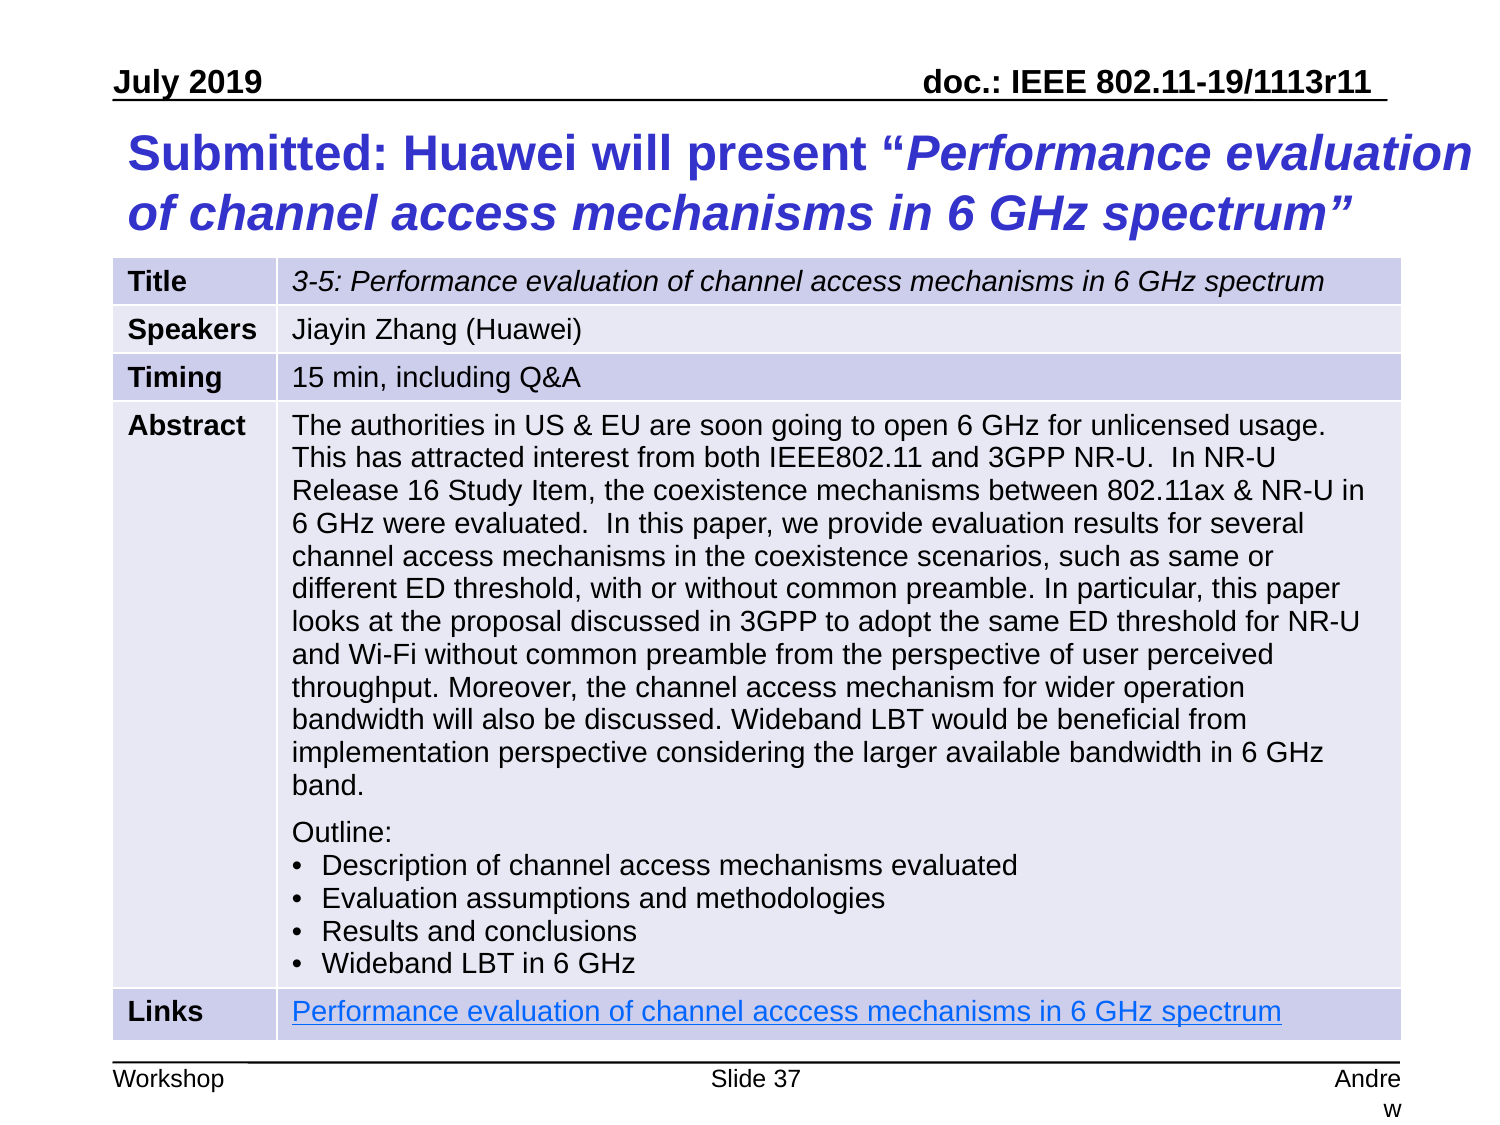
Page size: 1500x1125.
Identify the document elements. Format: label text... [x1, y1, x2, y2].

table_cell 15 min, including Q&A [278, 354, 1401, 400]
table_cell The authorities in US & EU are soon going to open 6 GHz for unlicensed usage. This has attracted interest from both IEEE802.11 and 3GPP NR-U. In NR-U Release 16 Study Item, the coexistence mechanisms between 802.11ax & NR-U in 6 GHz were evaluated. In this paper, we provide evaluation results for several channel access mechanisms in the coexistence scenarios, such as same or different ED threshold, with or without common preamble. In particular, this paper looks at the proposal discussed in 3GPP to adopt the same ED threshold for NR-U and Wi-Fi without common preamble from the perspective of user perceived throughput. Moreover, the channel access mechanism for wider operation bandwidth will also be discussed. Wideband LBT would be beneficial from implementation perspective considering the larger available bandwidth in 6 GHz band. Outline: Description of channel access mechanisms evaluated Evaluation assumptions and methodologies Results and conclusions Wideband LBT in 6 GHz [278, 402, 1401, 987]
table_cell Jiayin Zhang (Huawei) [278, 306, 1401, 352]
table_cell Performance evaluation of channel acccess mechanisms in 6 GHz spectrum [278, 989, 1401, 1040]
table_cell Links [113, 989, 276, 1040]
table_cell Timing [113, 354, 276, 400]
table_header Title [113, 258, 276, 304]
slide_number Slide 37 [709, 1061, 803, 1093]
table_header 3-5: Performance evaluation of channel access mechanisms in 6 GHz spectrum [278, 258, 1401, 304]
table_cell Abstract [113, 402, 276, 987]
footer Andrew Myles, Cisco [1320, 1061, 1402, 1093]
title Submitted: Huawei will present “Performance evaluation of channel access mechanisms in 6 GHz spectrum” [112, 112, 1500, 288]
table_cell Speakers [113, 306, 276, 352]
